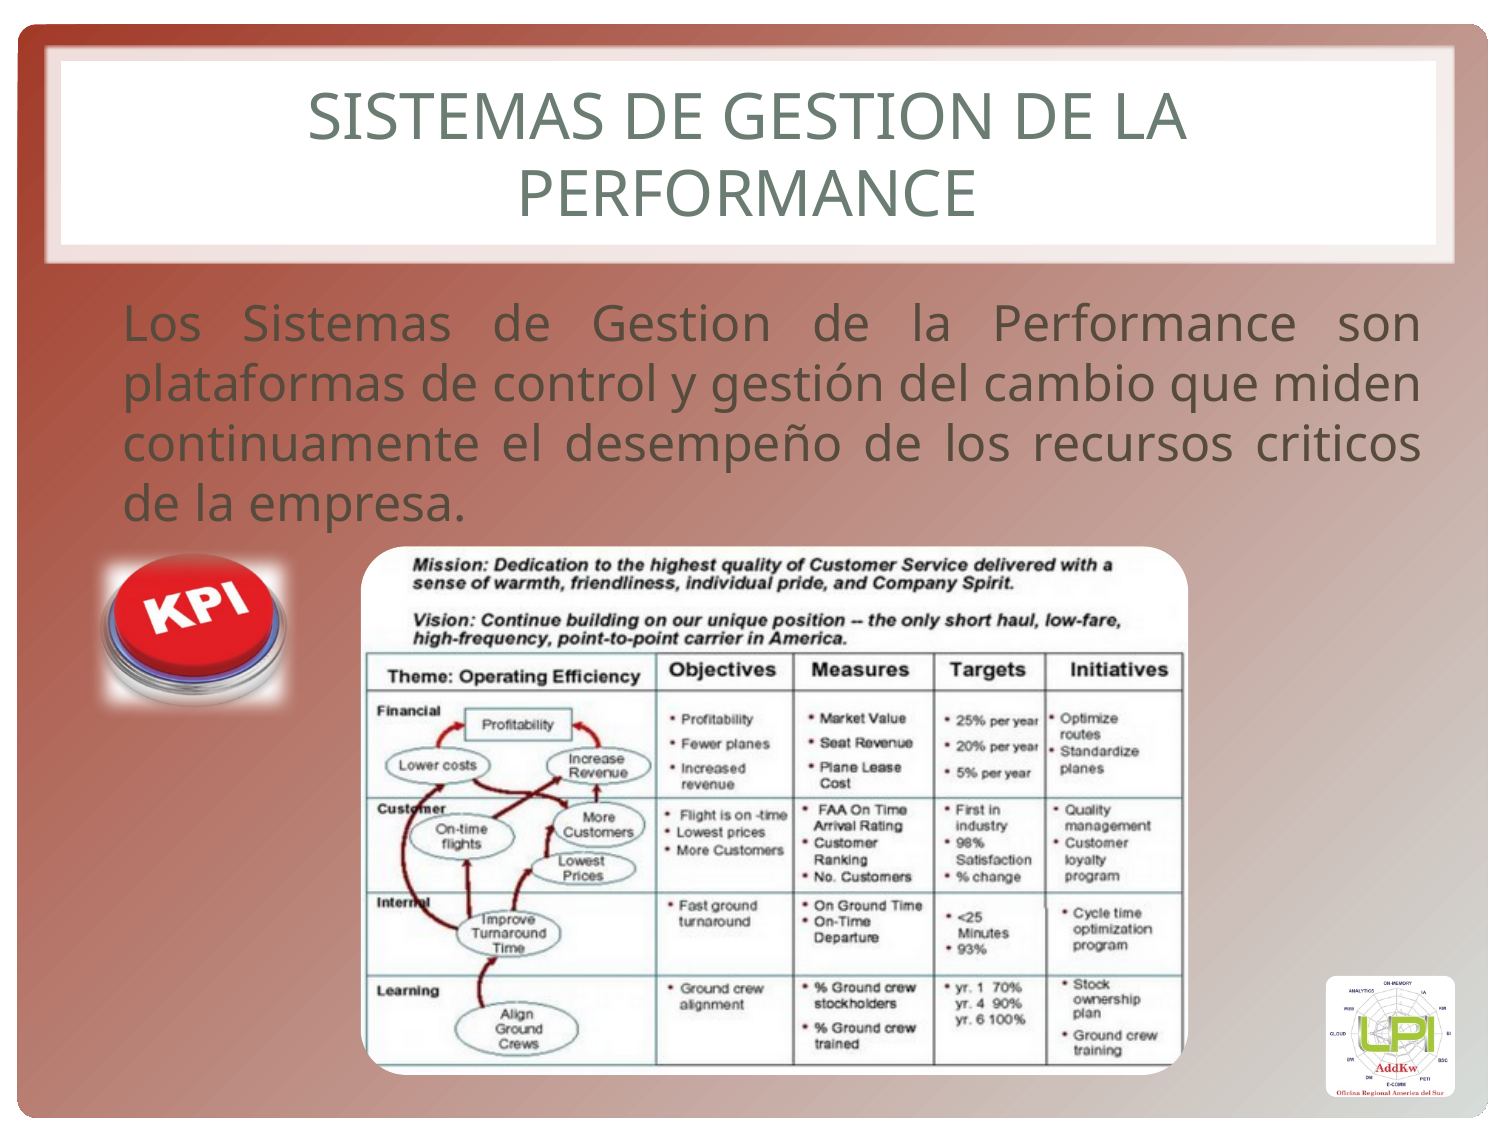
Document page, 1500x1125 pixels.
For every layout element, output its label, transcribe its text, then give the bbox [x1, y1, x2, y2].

picture [88, 546, 301, 721]
picture [1325, 975, 1455, 1097]
title Sistemas de gestion de la performance [69, 66, 1425, 238]
picture [360, 546, 1189, 1076]
list Los Sistemas de Gestion de la Performance son plataformas de control y gestión del cambio que miden continuamente el desempeño de los recursos criticos de la empresa. [88, 283, 1439, 1002]
